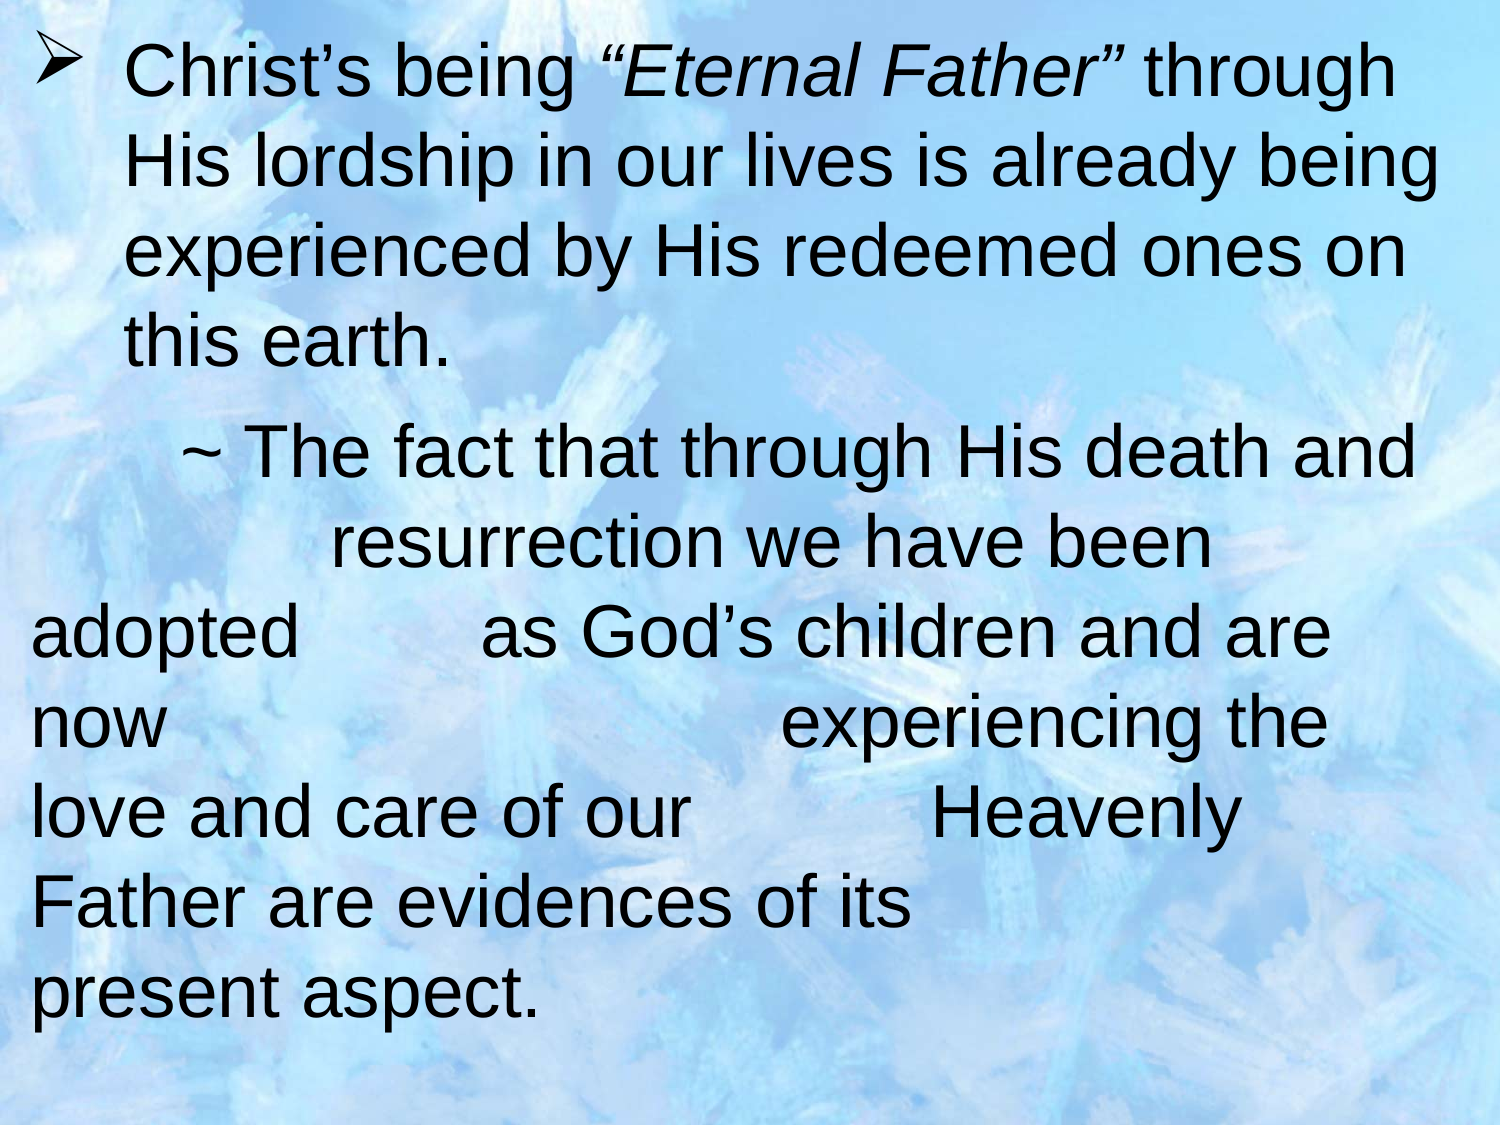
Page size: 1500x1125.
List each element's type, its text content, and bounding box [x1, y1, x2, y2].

subtitle Christ’s being “Eternal Father” through His lordship in our lives is already being experienced by His redeemed ones on this earth. ~ The fact that through His death and resurrection we have been adopted as God’s children and are now experiencing the love and care of our Heavenly Father are evidences of its present aspect. [15, 13, 1484, 1110]
picture [0, 0, 1500, 1125]
